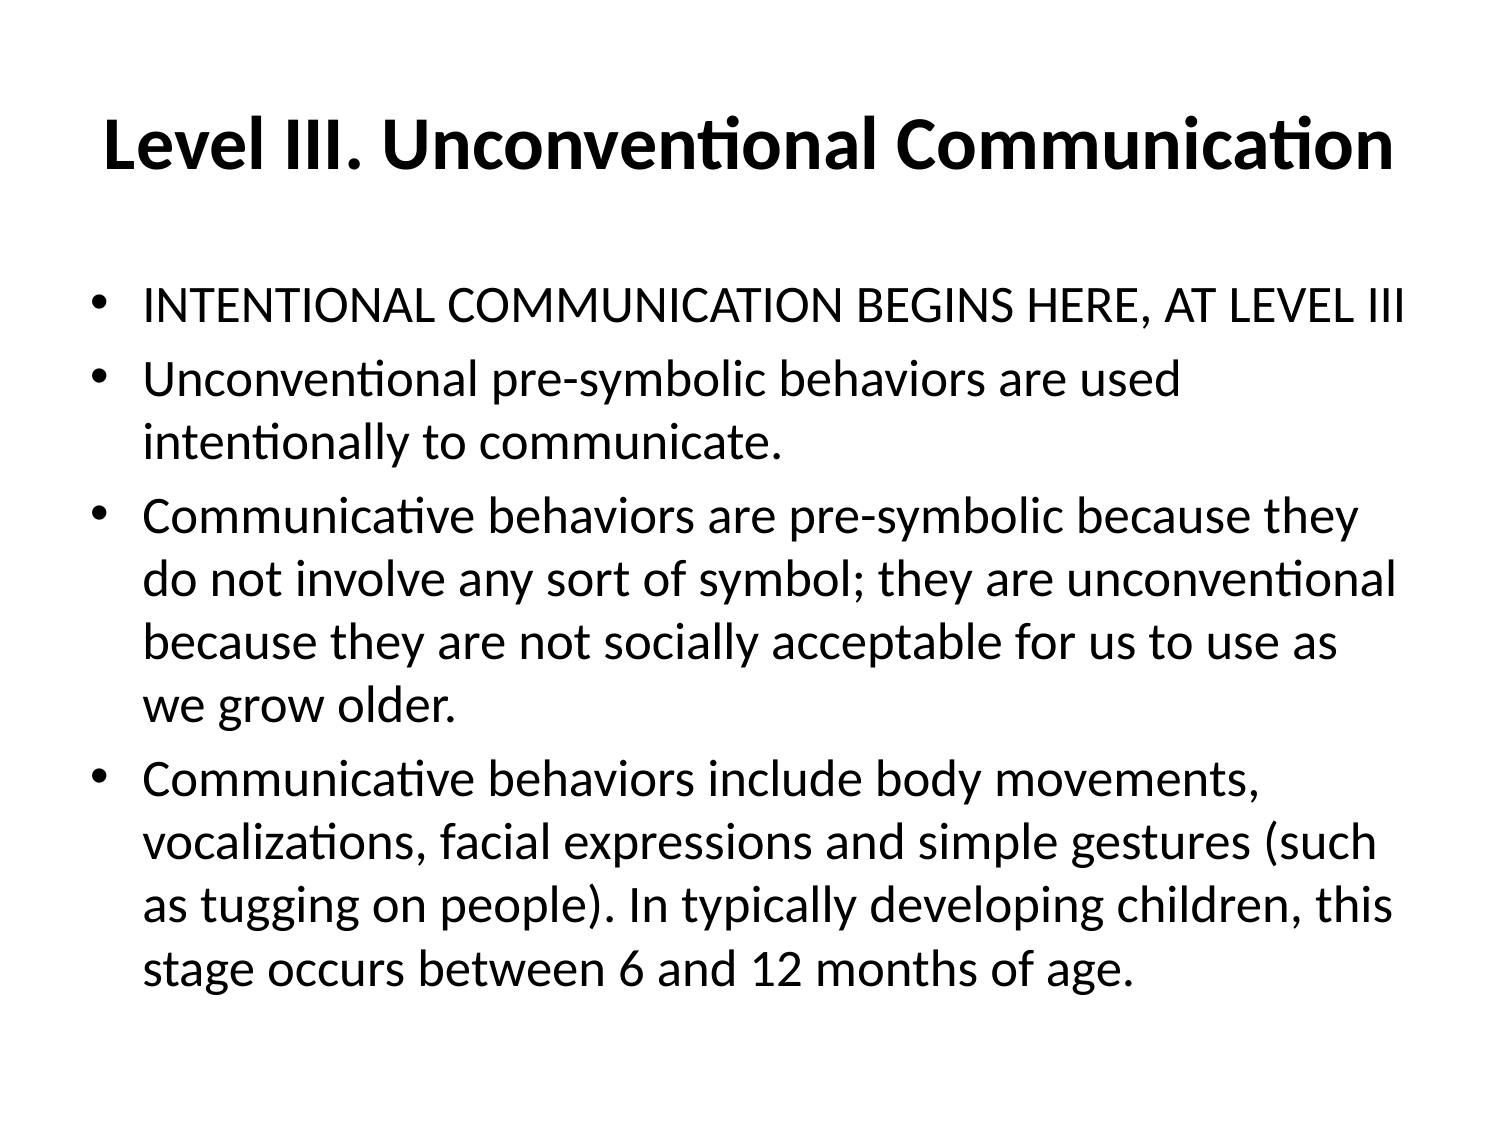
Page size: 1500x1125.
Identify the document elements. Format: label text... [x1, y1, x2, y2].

title Level III. Unconventional Communication [75, 45, 1425, 233]
list INTENTIONAL COMMUNICATION BEGINS HERE, AT LEVEL III Unconventional pre-symbolic behaviors are used intentionally to communicate. Communicative behaviors are pre-symbolic because they do not involve any sort of symbol; they are unconventional because they are not socially acceptable for us to use as we grow older. Communicative behaviors include body movements, vocalizations, facial expressions and simple gestures (such as tugging on people). In typically developing children, this stage occurs between 6 and 12 months of age. [75, 262, 1425, 1055]
